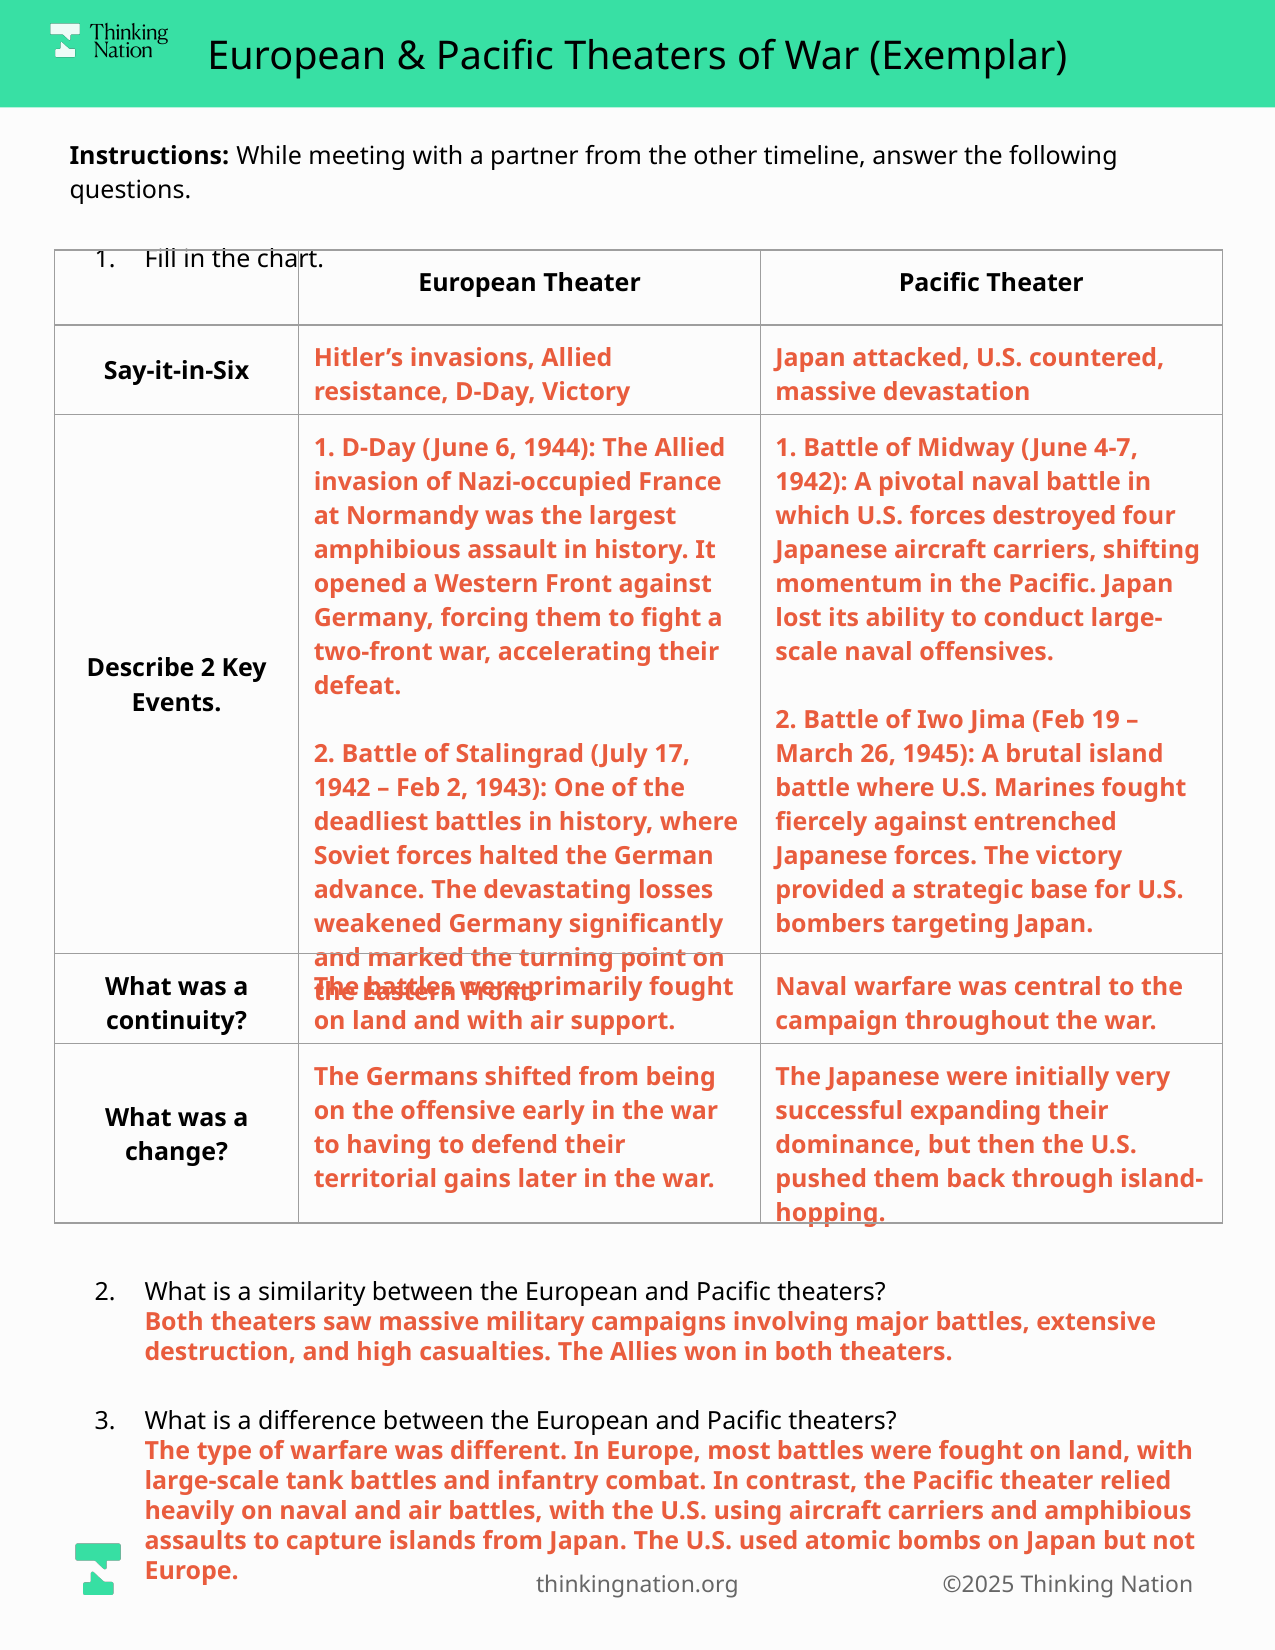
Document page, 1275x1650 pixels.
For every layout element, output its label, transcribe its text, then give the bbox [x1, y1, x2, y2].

table_cell Say-it-in-Six [55, 326, 298, 414]
text_box ©2025 Thinking Nation [907, 1599, 1210, 1605]
table_header [55, 251, 298, 324]
table_cell The Germans shifted from being on the offensive early in the war to having to defend their territorial gains later in the war. [299, 1044, 760, 1222]
table_cell The Japanese were initially very successful expanding their dominance, but then the U.S. pushed them back through island-hopping. [761, 1044, 1222, 1222]
text_box Instructions: While meeting with a partner from the other timeline, answer the following questions. Fill in the chart. What is a similarity between the European and Pacific theaters? Both theaters saw massive military campaigns involving major battles, extensive destruction, and high casualties. The Allies won in both theaters. What is a difference between the European and Pacific theaters? The type of warfare was different. In Europe, most battles were fought on land, with large-scale tank battles and infantry combat. In contrast, the Pacific theater relied heavily on naval and air battles, with the U.S. using aircraft carriers and amphibious assaults to capture islands from Japan. The U.S. used atomic bombs on Japan but not Europe. [54, 120, 1223, 249]
table_cell What was a continuity? [55, 954, 298, 1043]
table_cell Naval warfare was central to the campaign throughout the war. [761, 954, 1222, 1043]
table_cell What was a change? [55, 1044, 298, 1222]
table_cell 1. D-Day (June 6, 1944): The Allied invasion of Nazi-occupied France at Normandy was the largest amphibious assault in history. It opened a Western Front against Germany, forcing them to fight a two-front war, accelerating their defeat. 2. Battle of Stalingrad (July 17, 1942 – Feb 2, 1943): One of the deadliest battles in history, where Soviet forces halted the German advance. The devastating losses weakened Germany significantly and marked the turning point on the Eastern Front. [299, 415, 760, 953]
table_cell Describe 2 Key Events. [55, 415, 298, 953]
picture [62, 1533, 134, 1605]
table_header European Theater [299, 251, 760, 324]
table_cell 1. Battle of Midway (June 4-7, 1942): A pivotal naval battle in which U.S. forces destroyed four Japanese aircraft carriers, shifting momentum in the Pacific. Japan lost its ability to conduct large-scale naval offensives. 2. Battle of Iwo Jima (Feb 19 – March 26, 1945): A brutal island battle where U.S. Marines fought fiercely against entrenched Japanese forces. The victory provided a strategic base for U.S. bombers targeting Japan. [761, 415, 1222, 953]
picture [36, 12, 172, 69]
table_cell Japan attacked, U.S. countered, massive devastation [761, 326, 1222, 414]
text_box European & Pacific Theaters of War (Exemplar) [0, 0, 1275, 108]
text_box Instructions: While meeting with a partner from the other timeline, answer the following questions. Fill in the chart. What is a similarity between the European and Pacific theaters? Both theaters saw massive military campaigns involving major battles, extensive destruction, and high casualties. The Allies won in both theaters. What is a difference between the European and Pacific theaters? The type of warfare was different. In Europe, most battles were fought on land, with large-scale tank battles and infantry combat. In contrast, the Pacific theater relied heavily on naval and air battles, with the U.S. using aircraft carriers and amphibious assaults to capture islands from Japan. The U.S. used atomic bombs on Japan but not Europe. [54, 1224, 1223, 1599]
table_cell Hitler’s invasions, Allied resistance, D-Day, Victory [299, 326, 760, 414]
text_box thinkingnation.org [486, 1599, 789, 1605]
table_cell The battles were primarily fought on land and with air support. [299, 954, 760, 1043]
table_header Pacific Theater [761, 251, 1222, 324]
